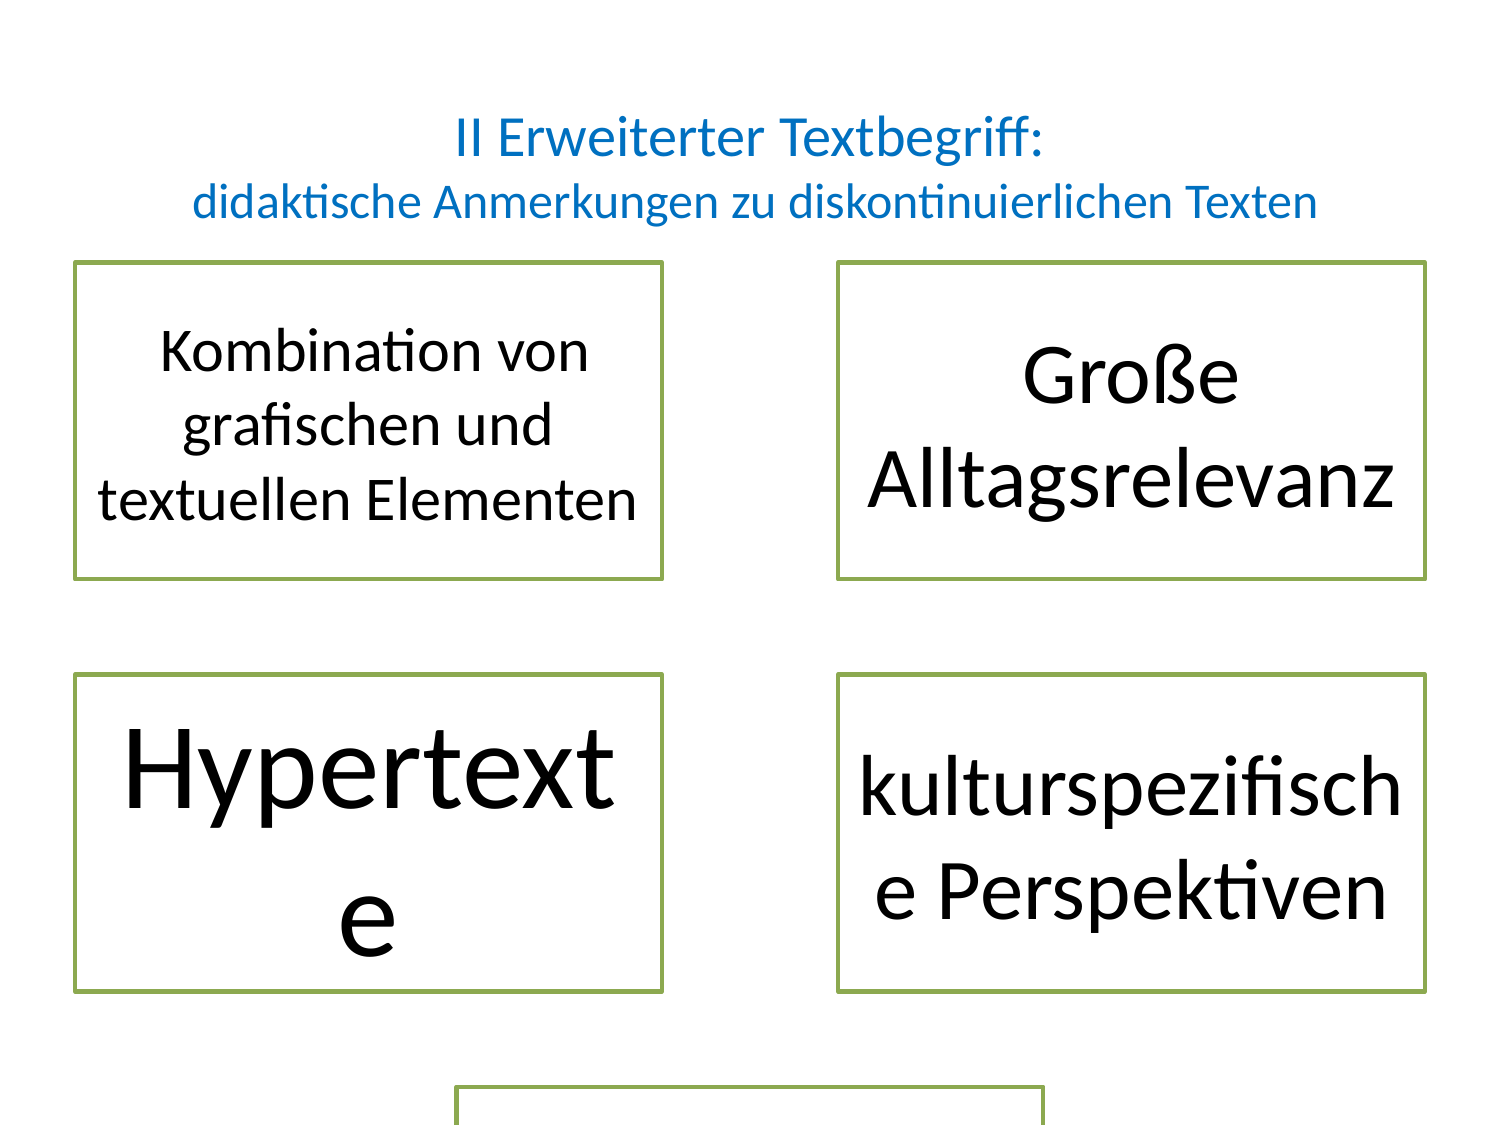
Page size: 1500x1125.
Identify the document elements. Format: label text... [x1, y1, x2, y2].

title II Erweiterter Textbegriff: didaktische Anmerkungen zu diskontinuierlichen Texten [75, 45, 1425, 260]
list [74, 262, 1426, 1006]
